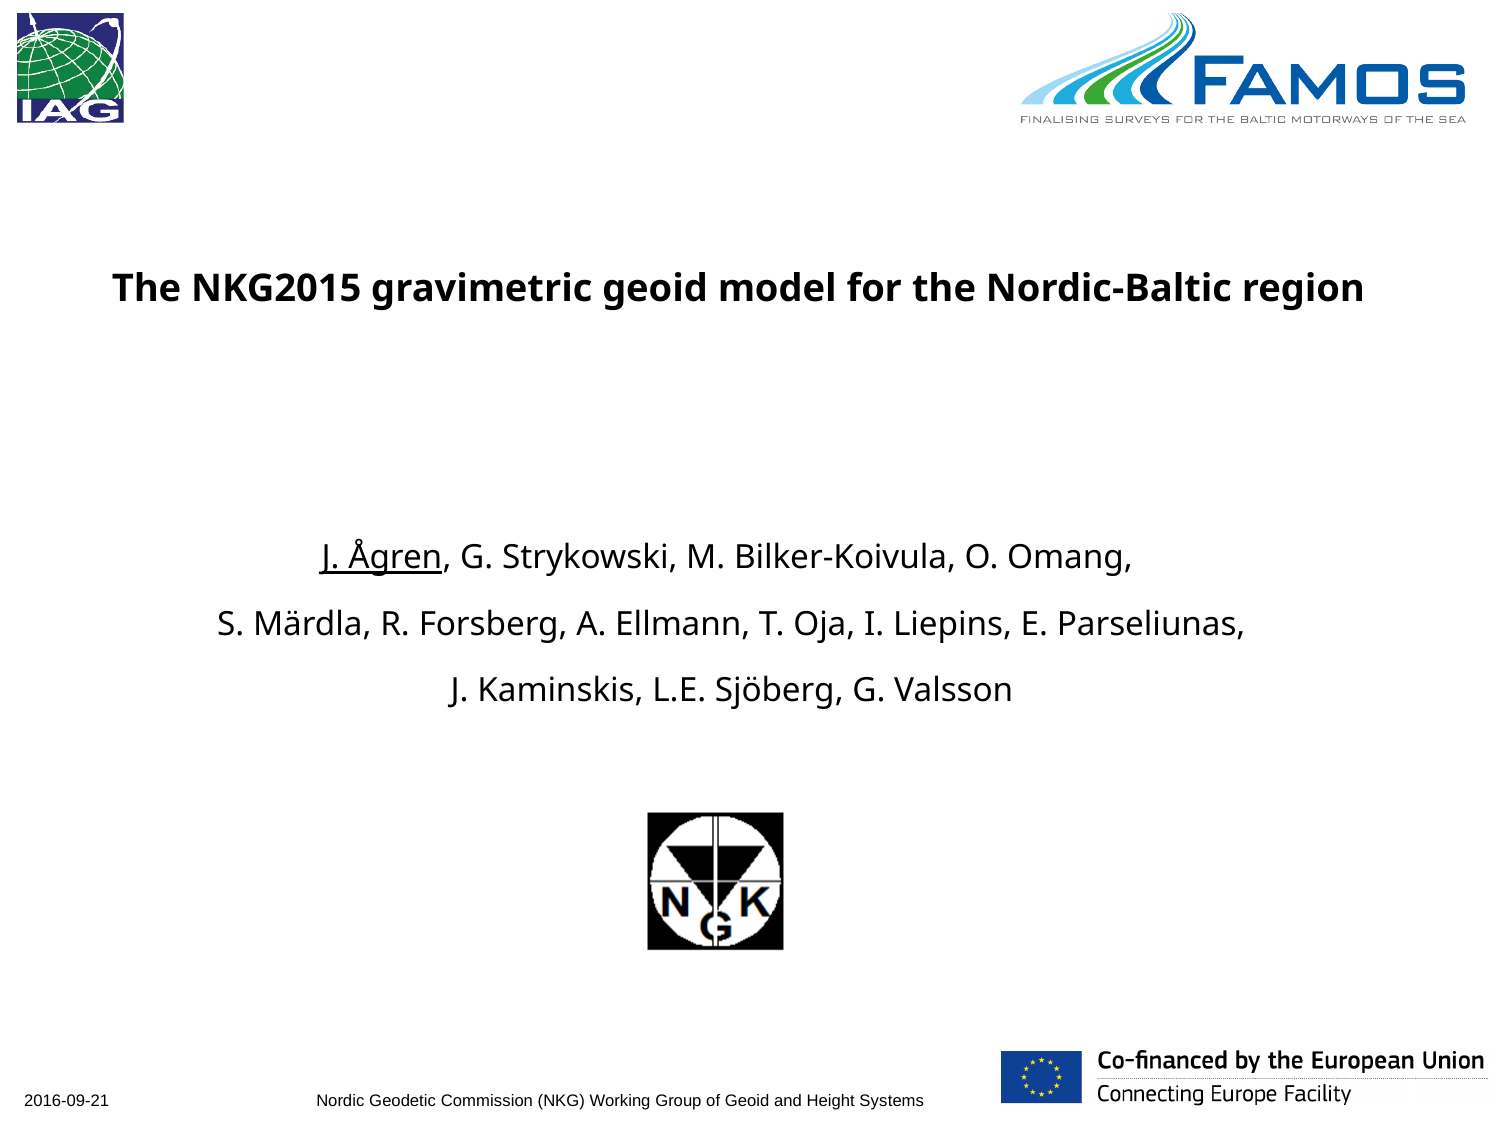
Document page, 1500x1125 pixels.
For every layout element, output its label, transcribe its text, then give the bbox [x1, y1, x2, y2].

picture [17, 13, 125, 124]
subtitle J. Ågren, G. Strykowski, M. Bilker-Koivula, O. Omang, S. Märdla, R. Forsberg, A. Ellmann, T. Oja, I. Liepins, E. Parseliunas, J. Kaminskis, L.E. Sjöberg, G. Valsson [194, 500, 1270, 789]
picture [644, 810, 787, 955]
picture [1021, 13, 1466, 123]
picture [991, 1042, 1496, 1113]
title The NKG2015 gravimetric geoid model for the Nordic-Baltic region [88, 255, 1389, 428]
